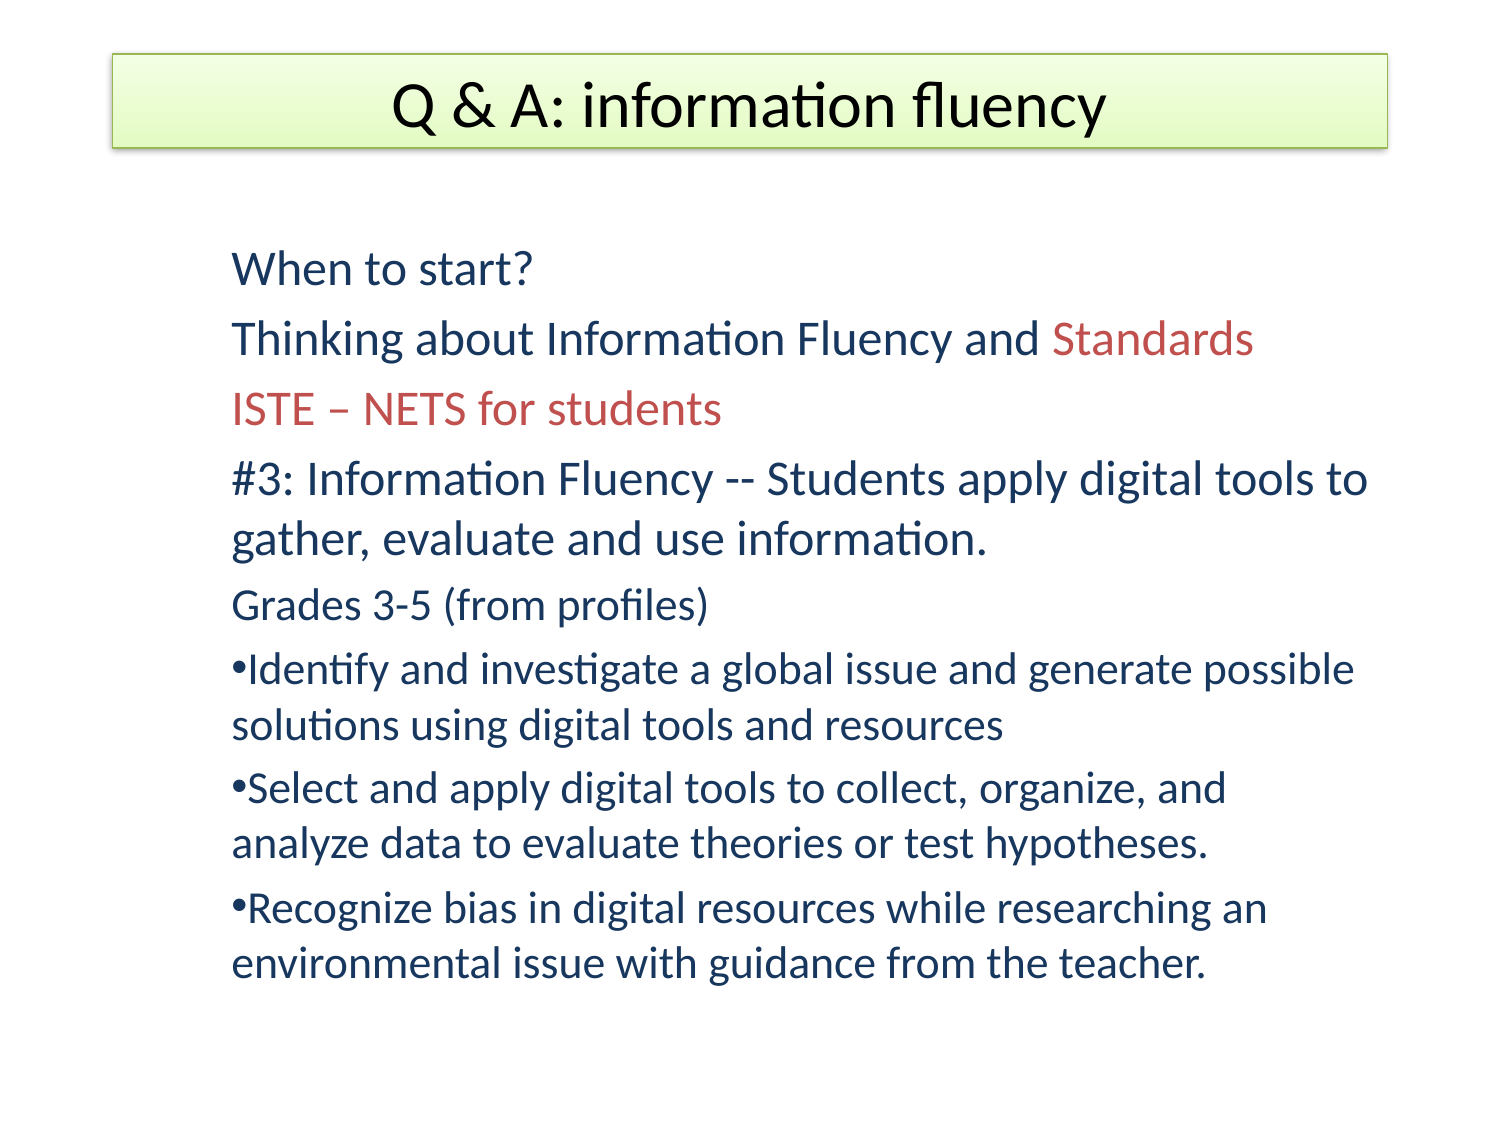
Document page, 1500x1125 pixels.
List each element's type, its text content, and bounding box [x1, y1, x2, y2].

text_box Q & A: information fluency [112, 53, 1388, 149]
subtitle When to start? Thinking about Information Fluency and Standards ISTE – NETS for students #3: Information Fluency -- Students apply digital tools to gather, evaluate and use information. Grades 3-5 (from profiles) Identify and investigate a global issue and generate possible solutions using digital tools and resources Select and apply digital tools to collect, organize, and analyze data to evaluate theories or test hypotheses. Recognize bias in digital resources while researching an environmental issue with guidance from the teacher. [216, 228, 1388, 815]
